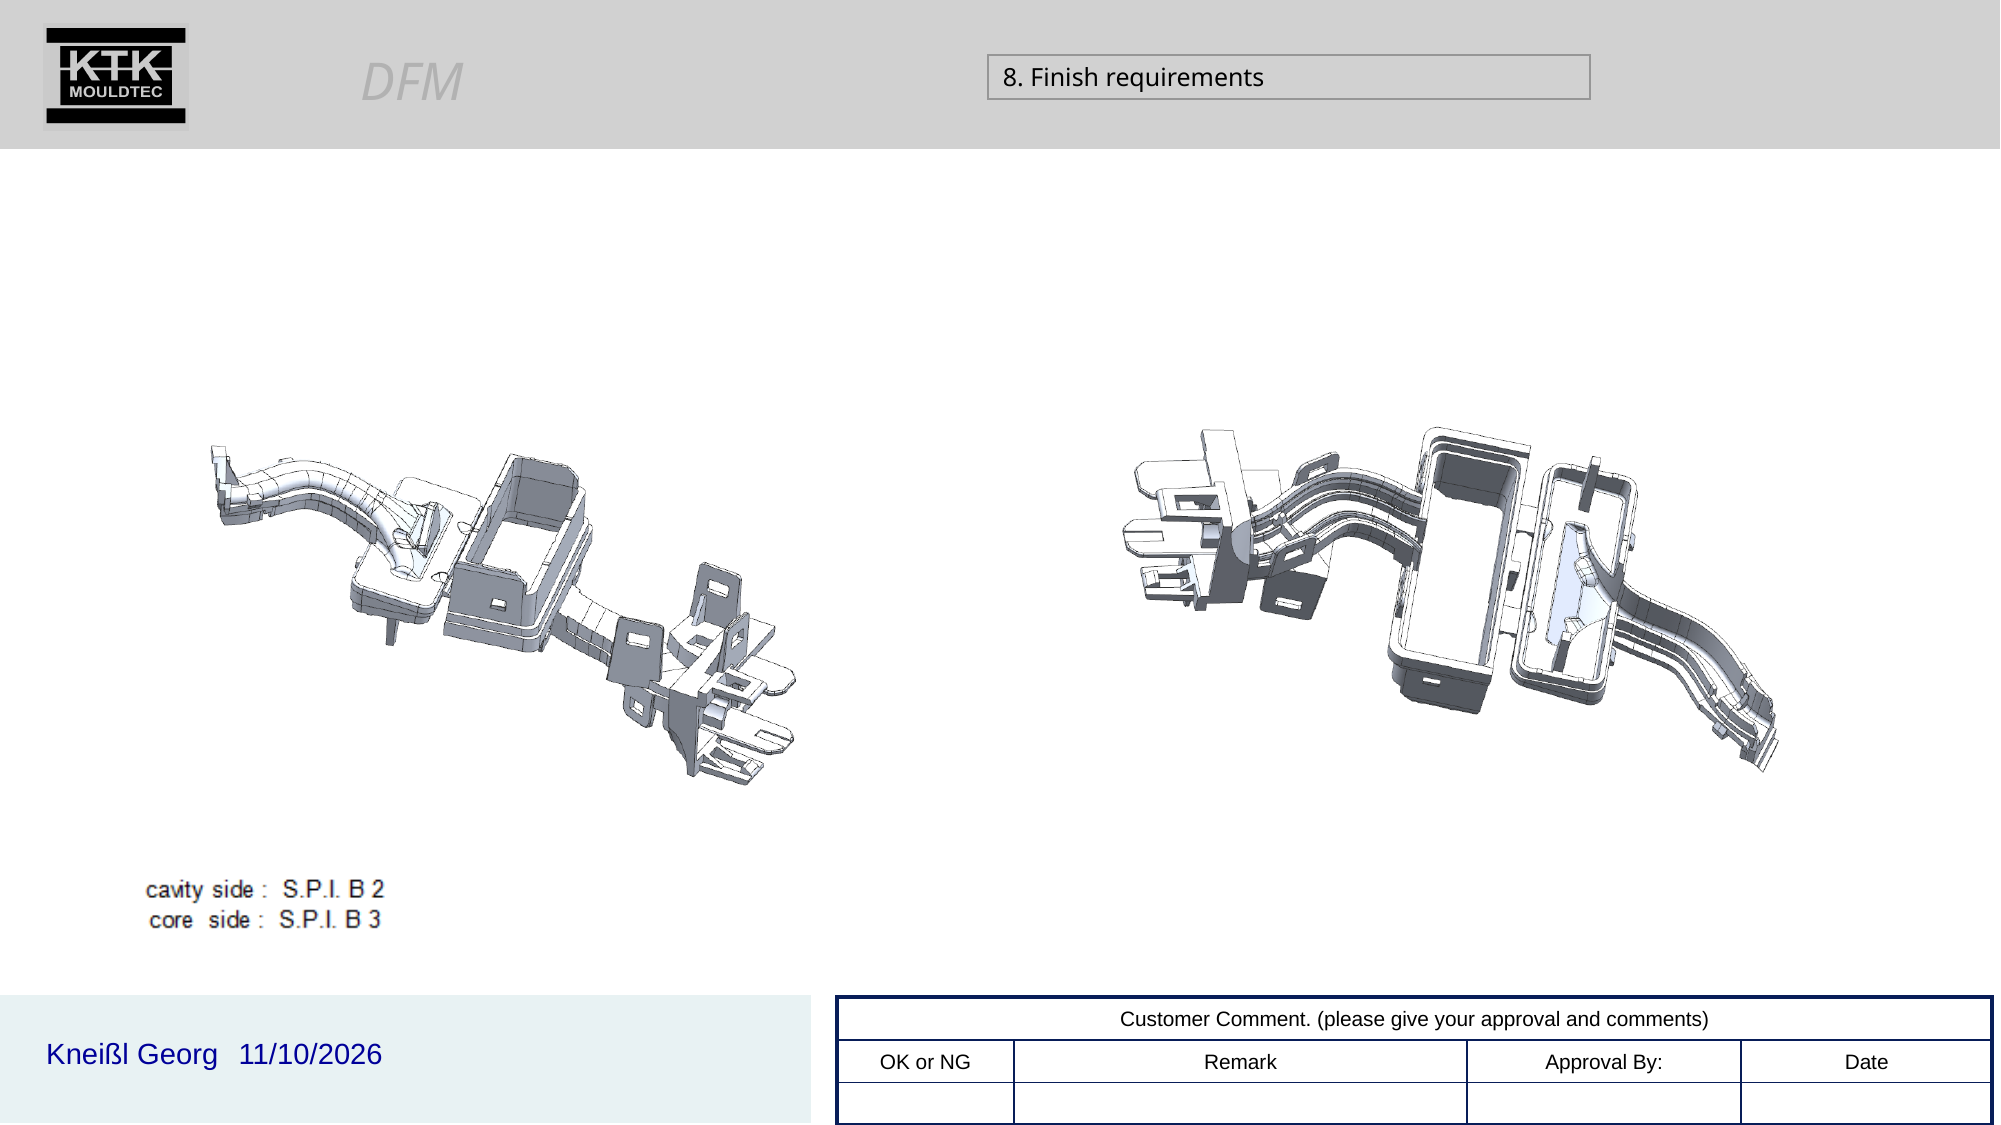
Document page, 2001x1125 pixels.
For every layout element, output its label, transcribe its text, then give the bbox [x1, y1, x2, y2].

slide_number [188, 1027, 433, 1106]
text_box 8. Finish requirements [988, 54, 1591, 100]
picture [78, 420, 821, 971]
picture [1117, 396, 1801, 787]
